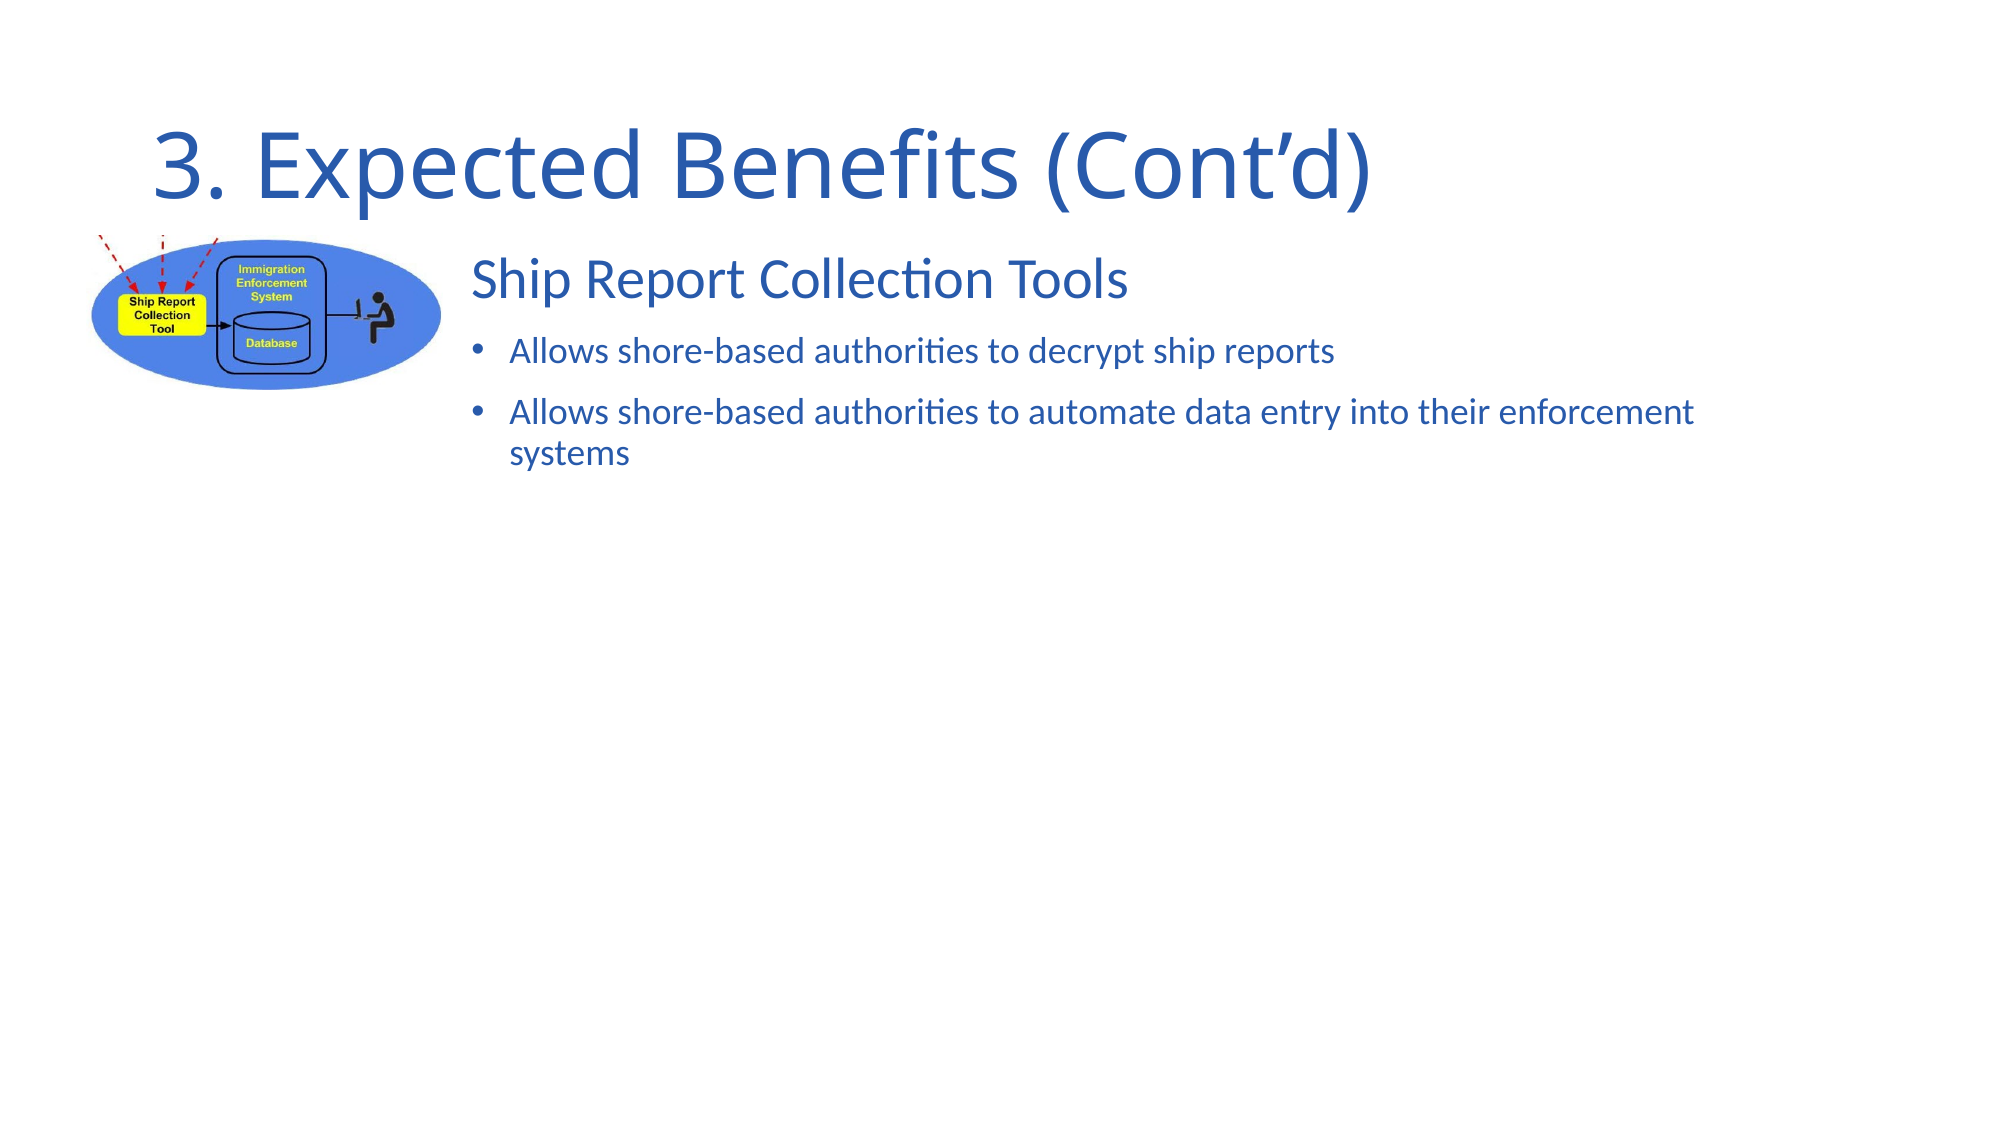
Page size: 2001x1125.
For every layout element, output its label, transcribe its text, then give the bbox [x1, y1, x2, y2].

picture [86, 235, 443, 390]
title 3. Expected Benefits (Cont’d) [137, 59, 1863, 278]
text_box Ship Report Collection Tools Allows shore-based authorities to decrypt ship reports Allows shore-based authorities to automate data entry into their enforcement systems [456, 232, 1766, 520]
